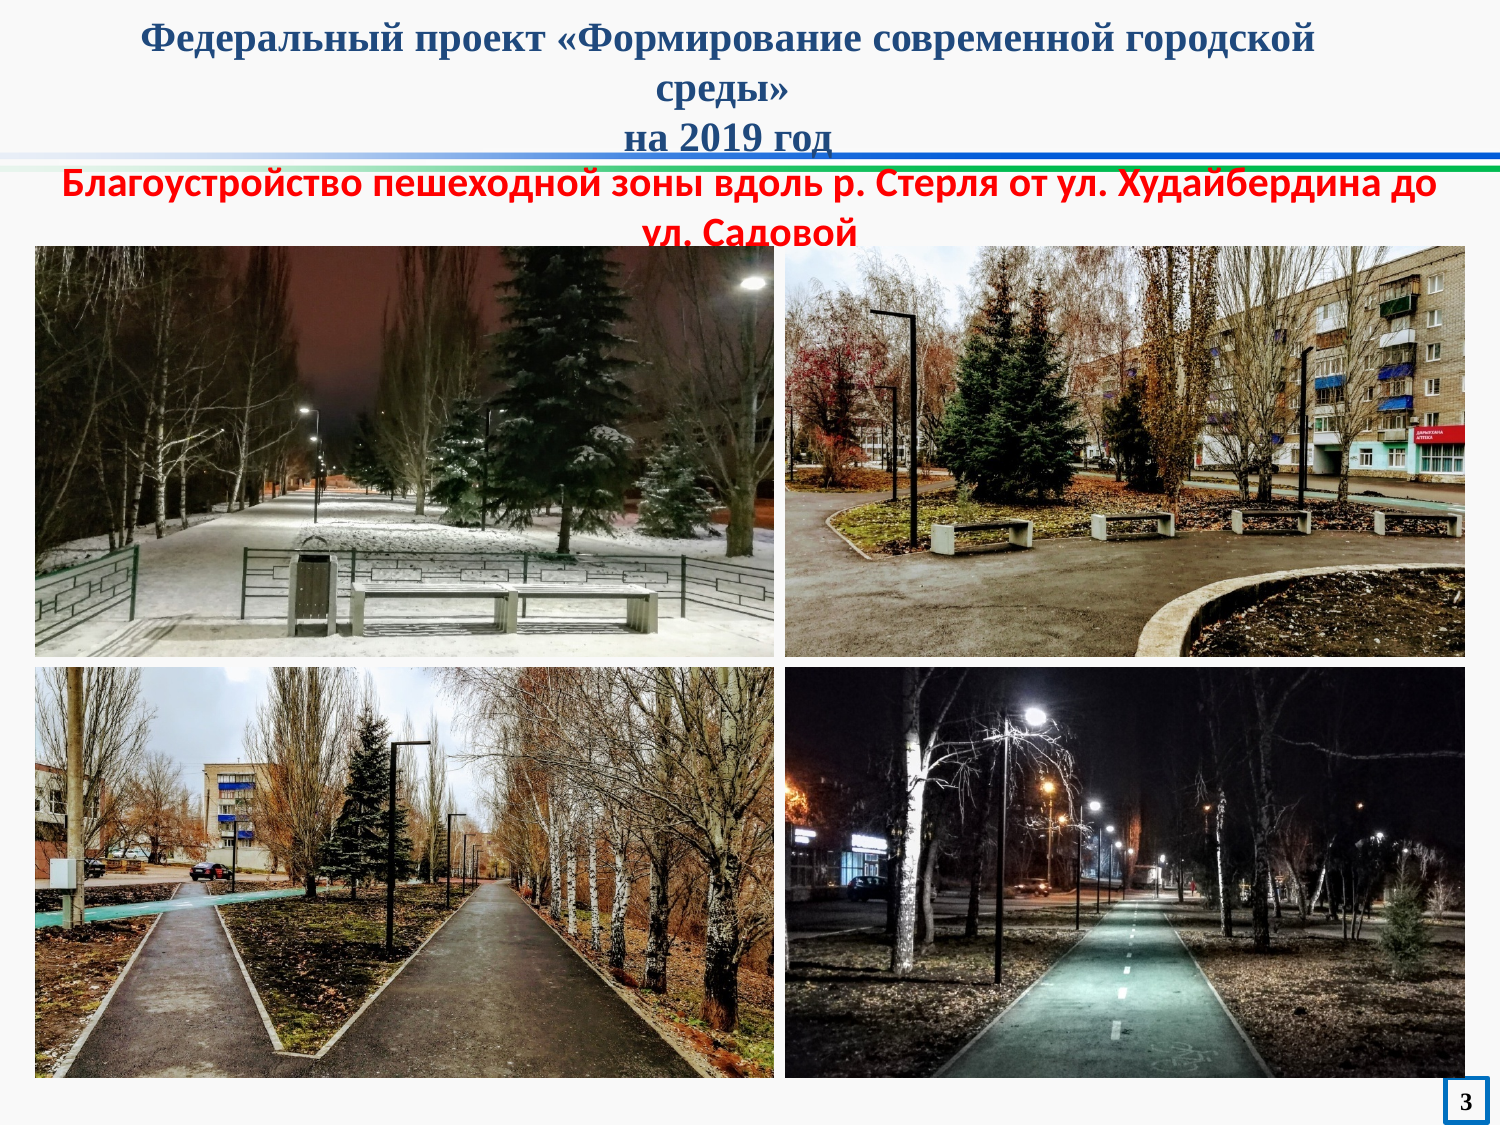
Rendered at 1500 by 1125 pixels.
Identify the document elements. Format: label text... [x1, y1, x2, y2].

title Федеральный проект «Формирование современной городской среды» на 2019 год [53, 19, 1404, 147]
picture [0, 0, 1500, 1125]
text_box Благоустройство пешеходной зоны вдоль р. Стерля от ул. Худайбердина до ул. Садовой [46, 147, 1454, 251]
text_box 3 [1445, 1077, 1488, 1123]
